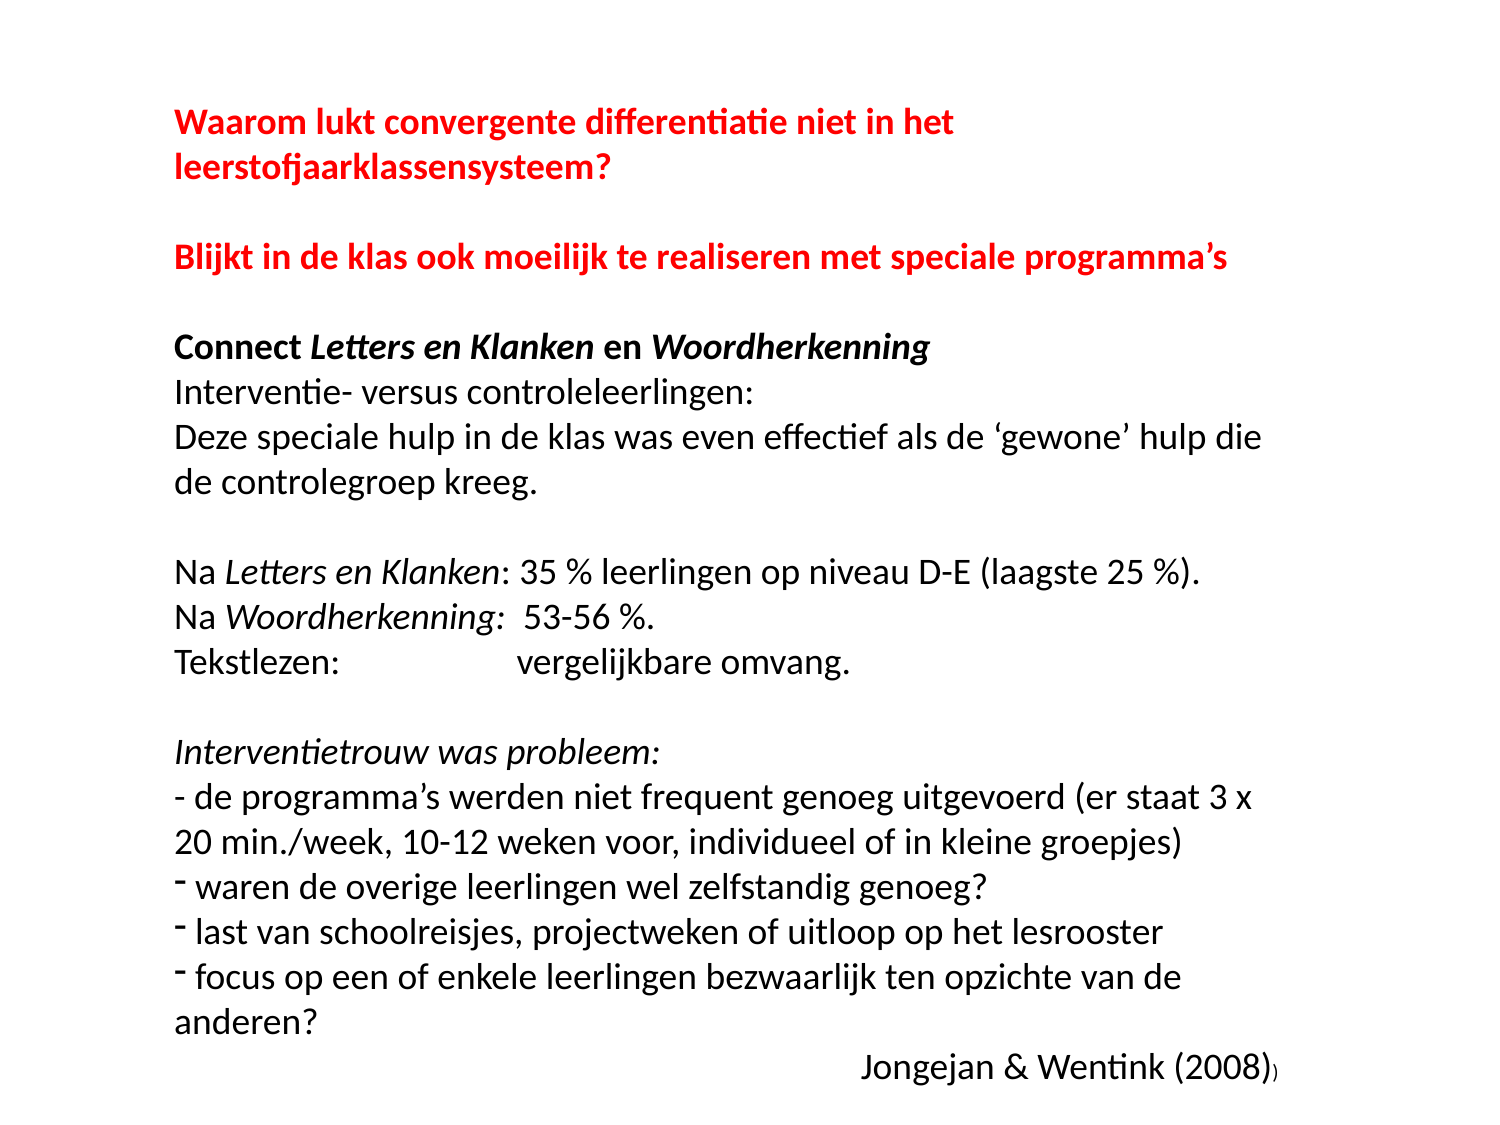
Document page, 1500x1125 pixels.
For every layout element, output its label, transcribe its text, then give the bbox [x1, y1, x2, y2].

text_box Waarom lukt convergente differentiatie niet in het leerstofjaarklassensysteem? Blijkt in de klas ook moeilijk te realiseren met speciale programma’s Connect Letters en Klanken en Woordherkenning Interventie- versus controleleerlingen: Deze speciale hulp in de klas was even effectief als de ‘gewone’ hulp die de controlegroep kreeg. Na Letters en Klanken: 35 % leerlingen op niveau D-E (laagste 25 %). Na Woordherkenning: 53-56 %. Tekstlezen: vergelijkbare omvang. Interventietrouw was probleem: - de programma’s werden niet frequent genoeg uitgevoerd (er staat 3 x 20 min./week, 10-12 weken voor, individueel of in kleine groepjes) waren de overige leerlingen wel zelfstandig genoeg? last van schoolreisjes, projectweken of uitloop op het lesrooster focus op een of enkele leerlingen bezwaarlijk ten opzichte van de anderen? Jongejan & Wentink (2008)) [159, 89, 1294, 1125]
